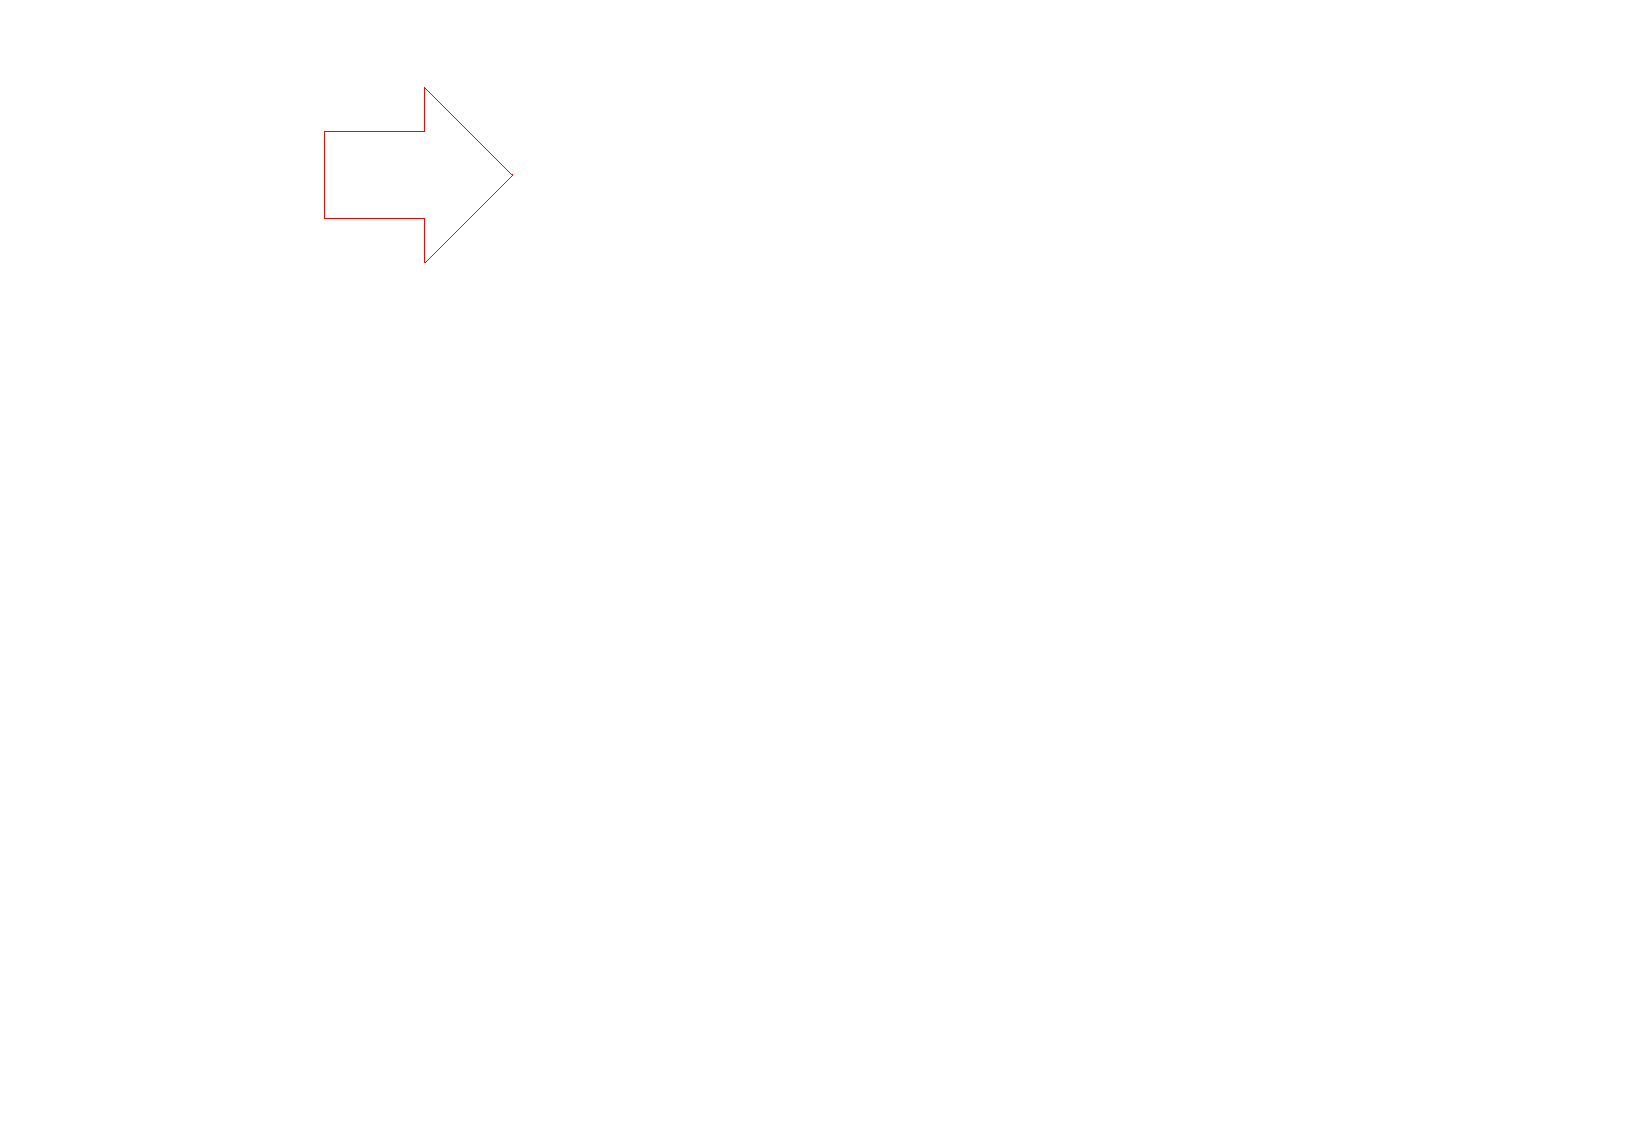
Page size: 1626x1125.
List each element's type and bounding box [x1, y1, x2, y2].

text_box [324, 87, 513, 263]
